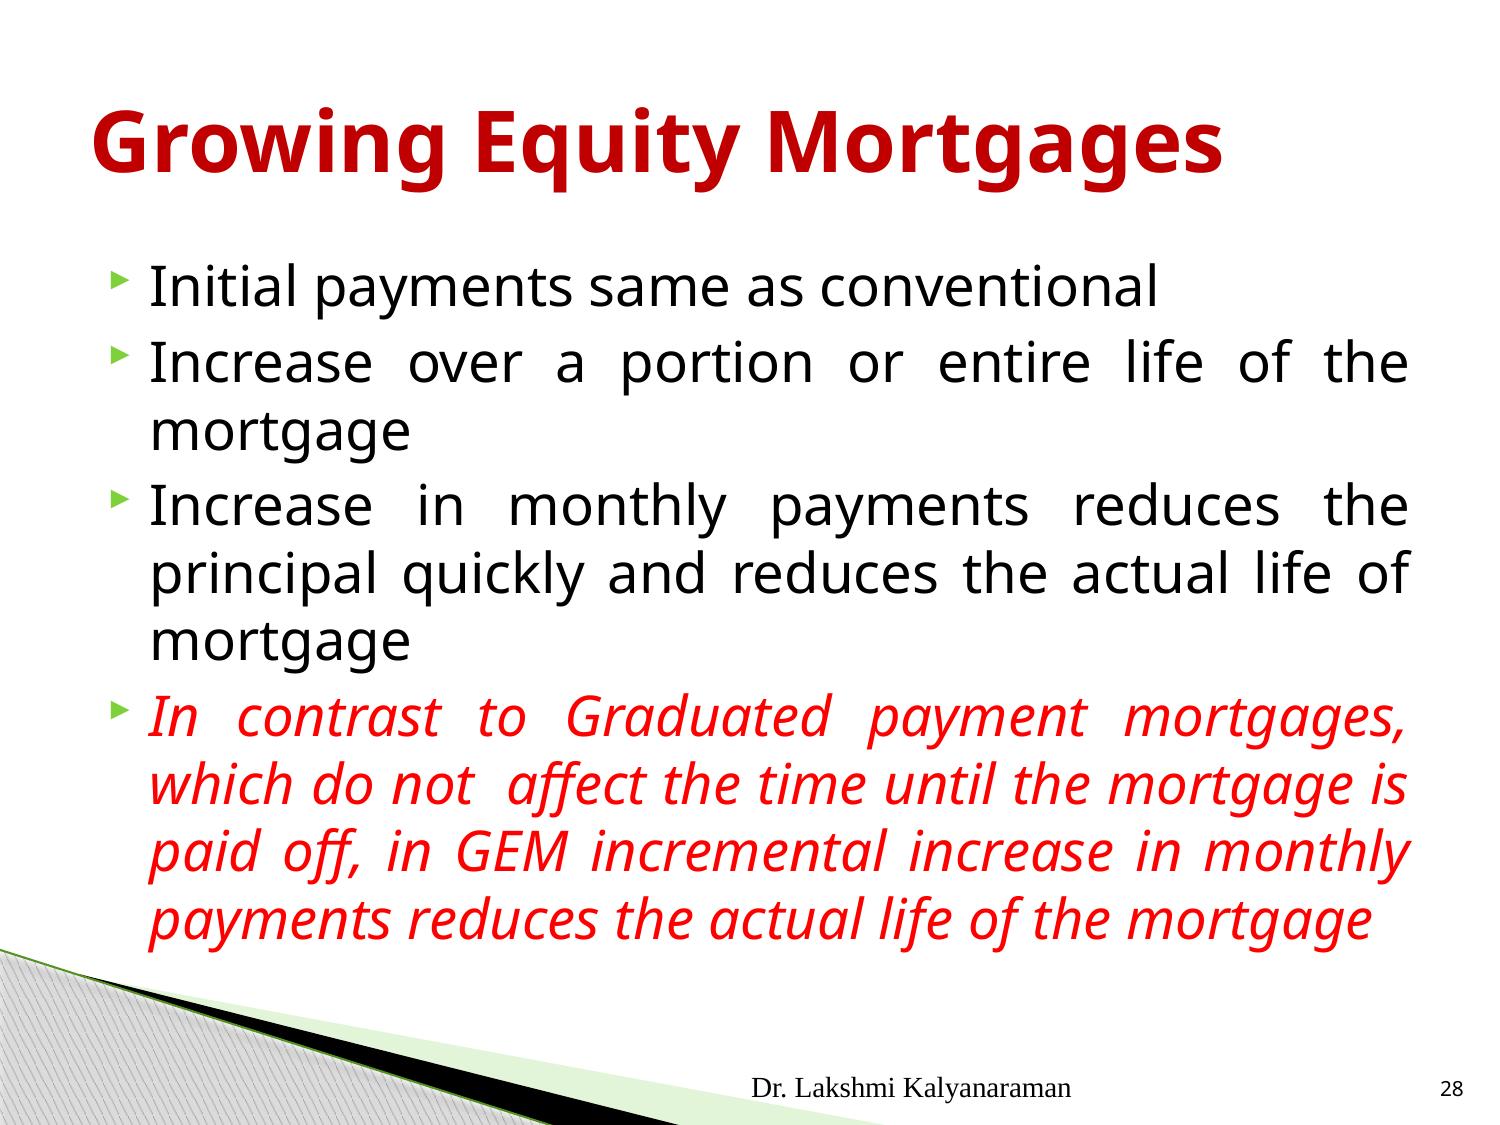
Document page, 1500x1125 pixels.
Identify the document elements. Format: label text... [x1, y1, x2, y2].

footer Dr. Lakshmi Kalyanaraman [718, 1051, 1105, 1112]
title Growing Equity Mortgages [75, 45, 1425, 233]
list Initial payments same as conventional Increase over a portion or entire life of the mortgage Increase in monthly payments reduces the principal quickly and reduces the actual life of mortgage In contrast to Graduated payment mortgages, which do not affect the time until the mortgage is paid off, in GEM incremental increase in monthly payments reduces the actual life of the mortgage [75, 243, 1425, 986]
slide_number 28 [1418, 1051, 1479, 1112]
